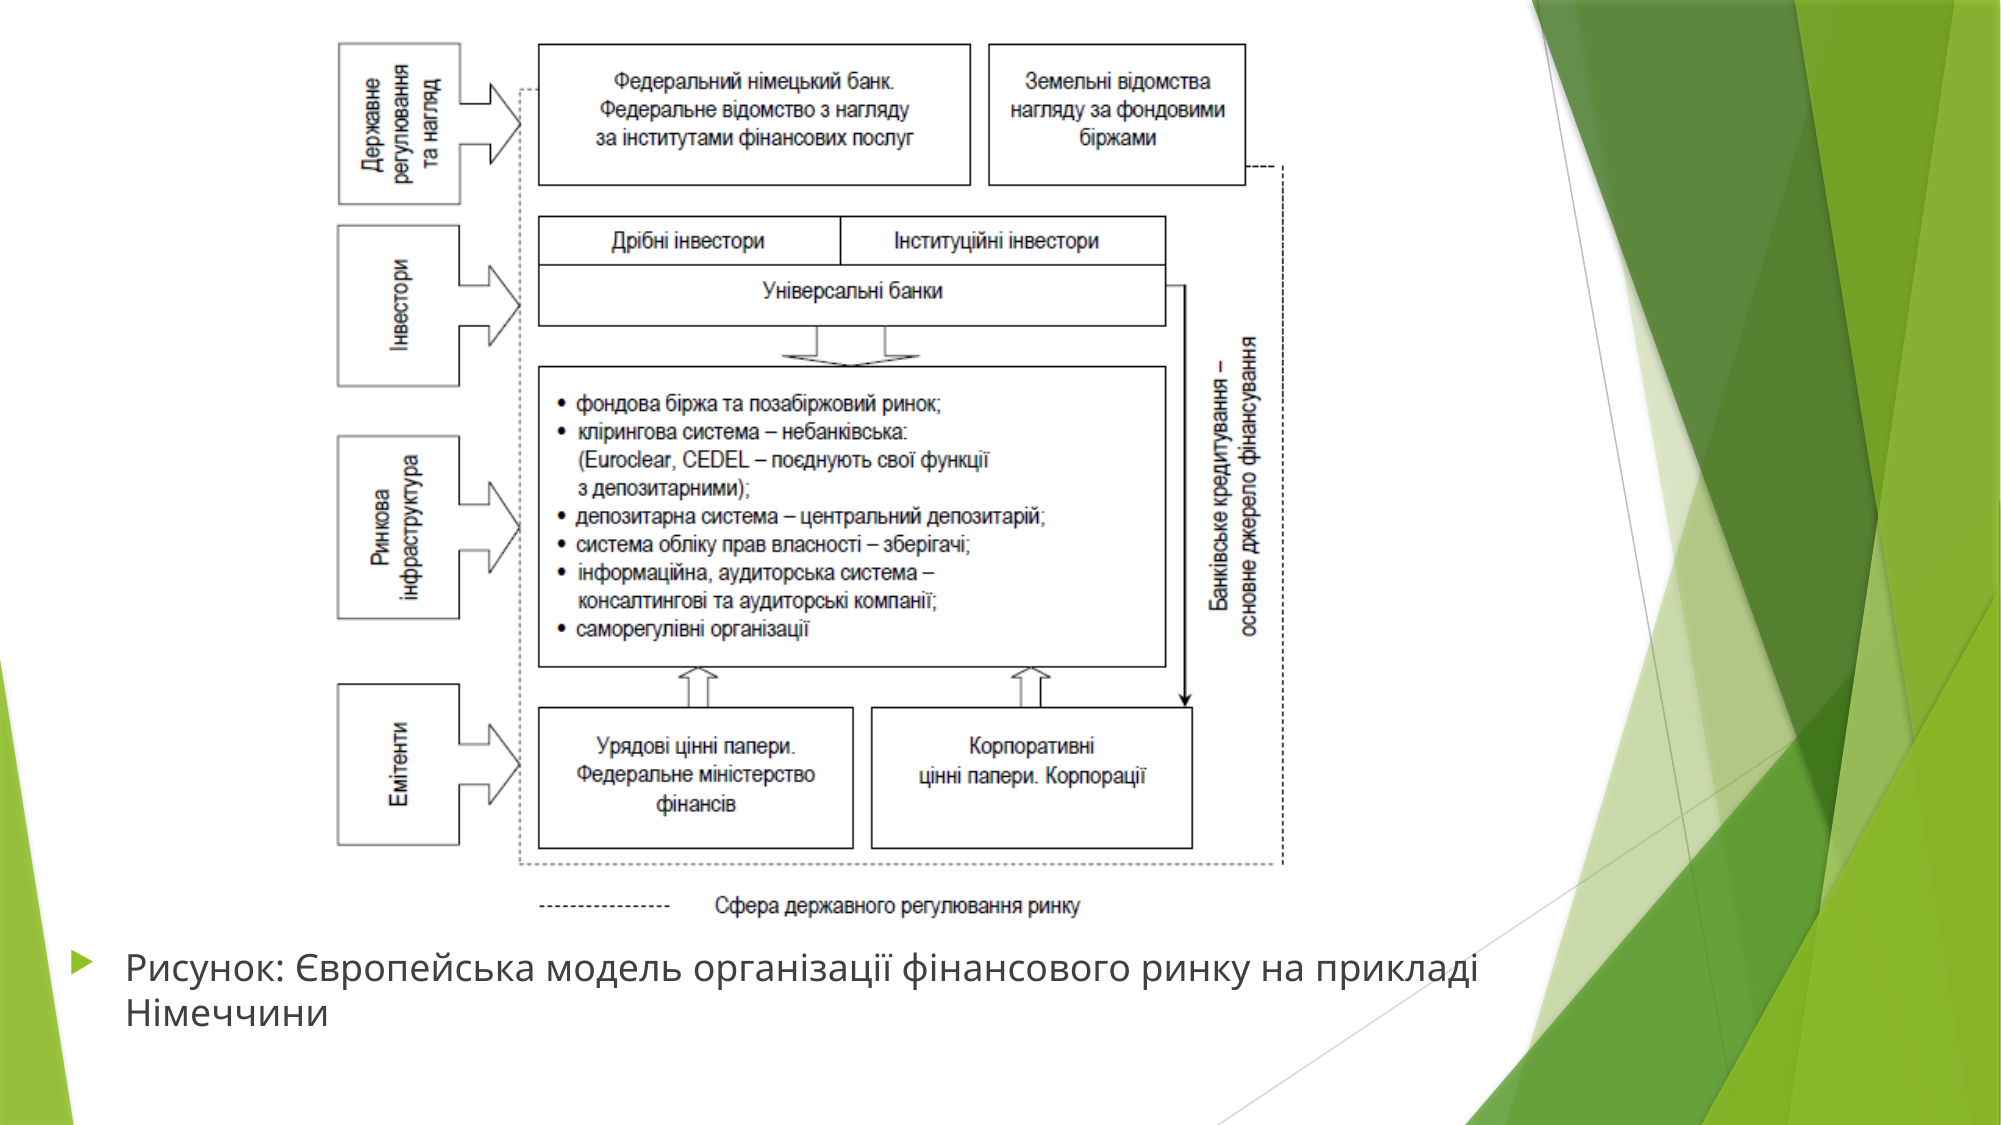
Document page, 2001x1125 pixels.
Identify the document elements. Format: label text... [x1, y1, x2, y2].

list Рисунок: Європейська модель організації фінансового ринку на прикладі Німеччини [53, 936, 1563, 1074]
picture [317, 21, 1299, 937]
